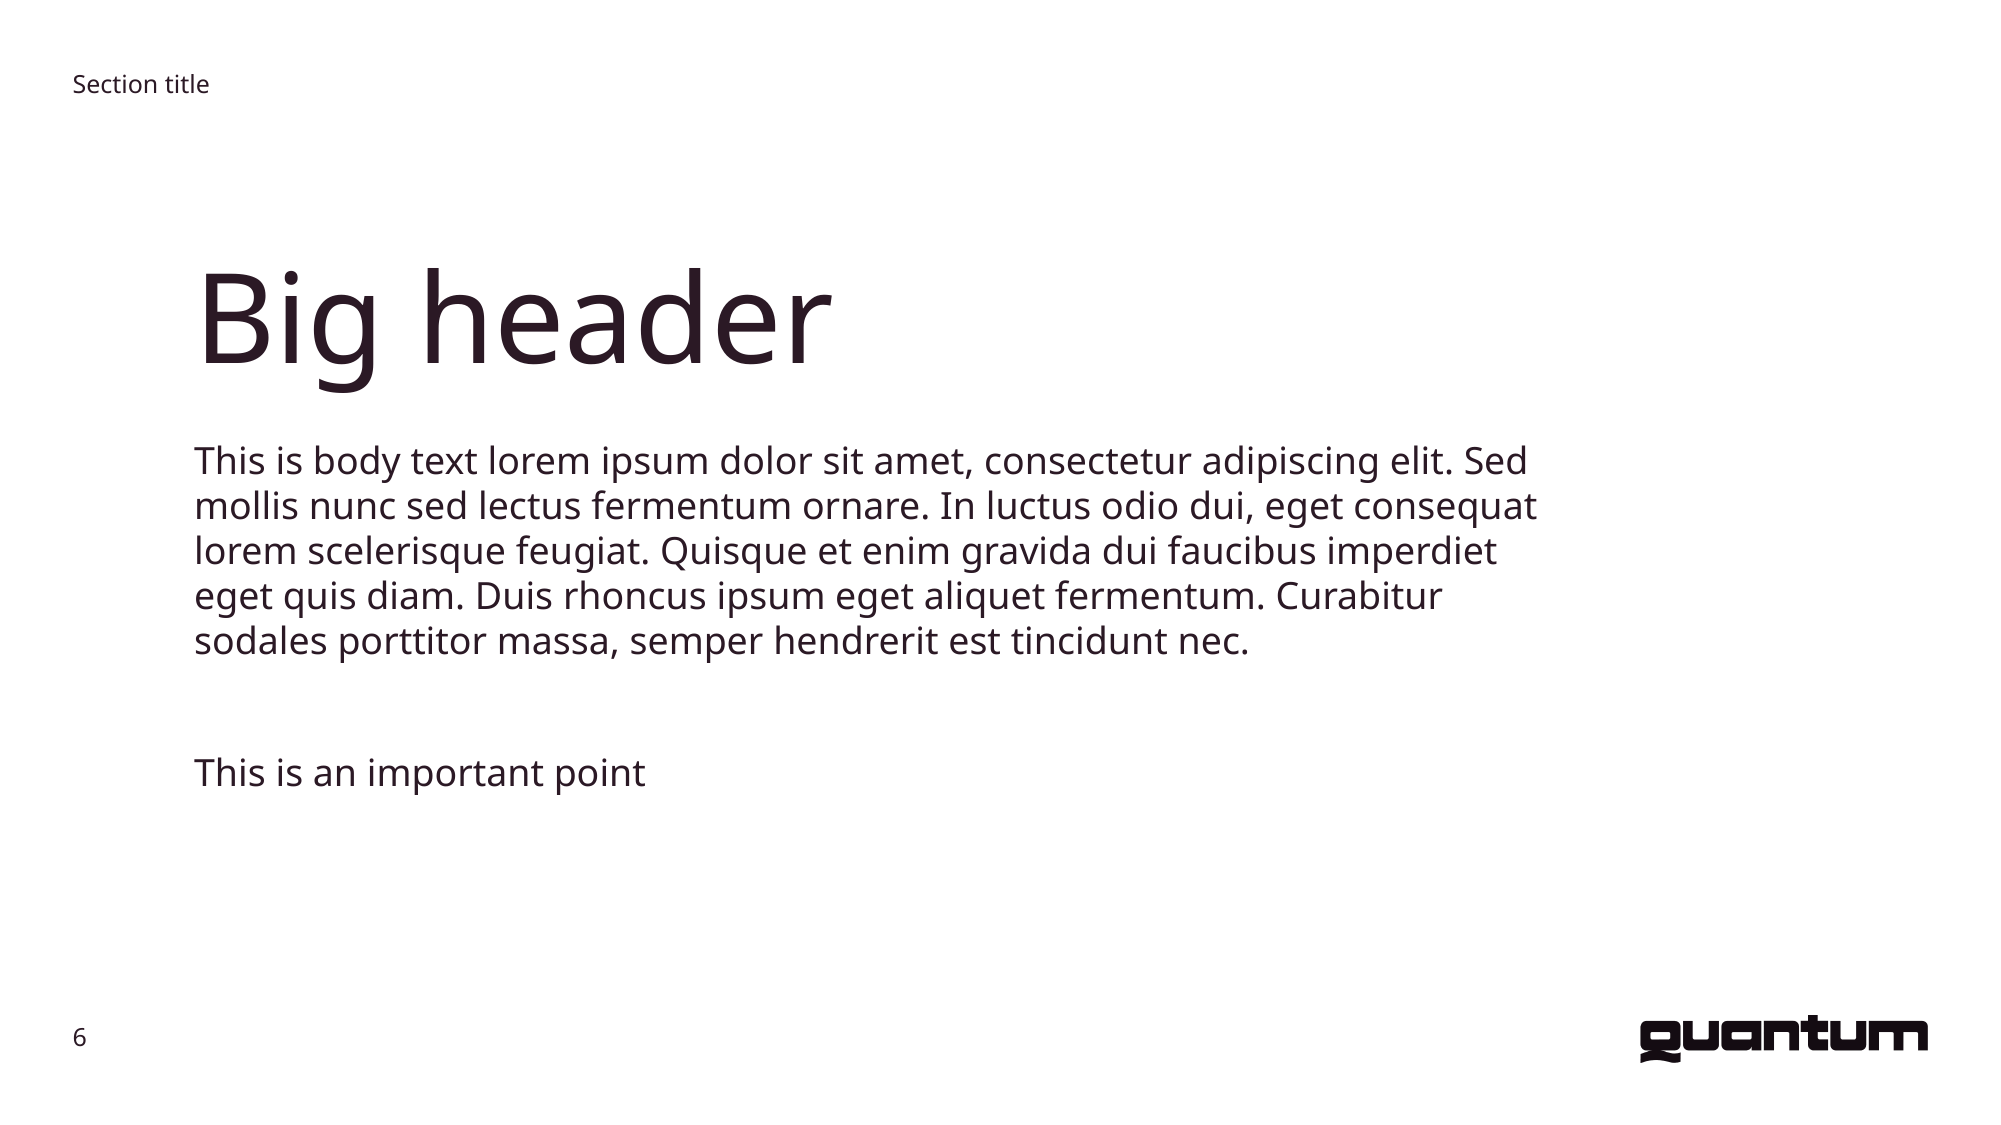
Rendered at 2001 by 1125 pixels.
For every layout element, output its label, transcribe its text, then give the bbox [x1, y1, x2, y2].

text_box Section title [72, 72, 492, 114]
text_box This is body text lorem ipsum dolor sit amet, consectetur adipiscing elit. Sed mollis nunc sed lectus fermentum ornare. In luctus odio dui, eget consequat lorem scelerisque feugiat. Quisque et enim gravida dui faucibus imperdiet eget quis diam. Duis rhoncus ipsum eget aliquet fermentum. Curabitur sodales porttitor massa, semper hendrerit est tincidunt nec. This is an important point [179, 429, 1554, 845]
text_box 6 [72, 978, 159, 1053]
title Big header [179, 248, 917, 430]
picture [1640, 1015, 1928, 1063]
